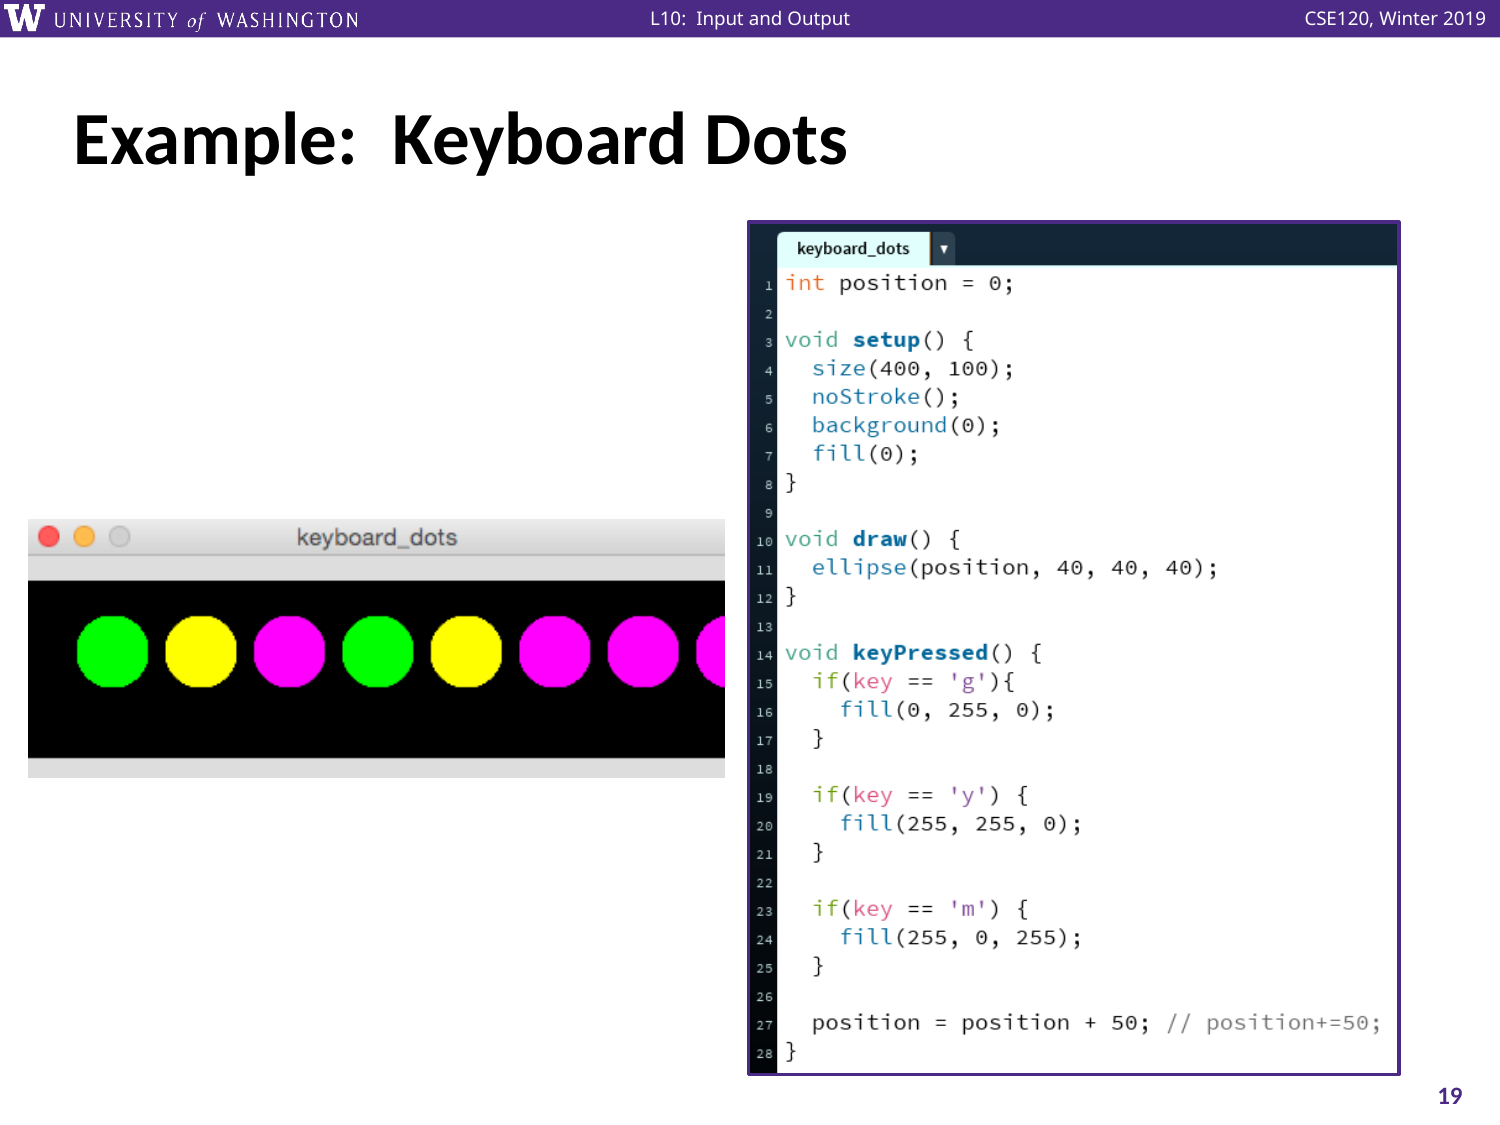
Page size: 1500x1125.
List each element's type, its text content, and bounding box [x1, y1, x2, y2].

slide_number 19 [1400, 1065, 1500, 1125]
picture [749, 223, 1398, 1074]
picture [27, 519, 725, 778]
title Example: Keyboard Dots [58, 71, 1438, 198]
picture [4, 4, 358, 32]
